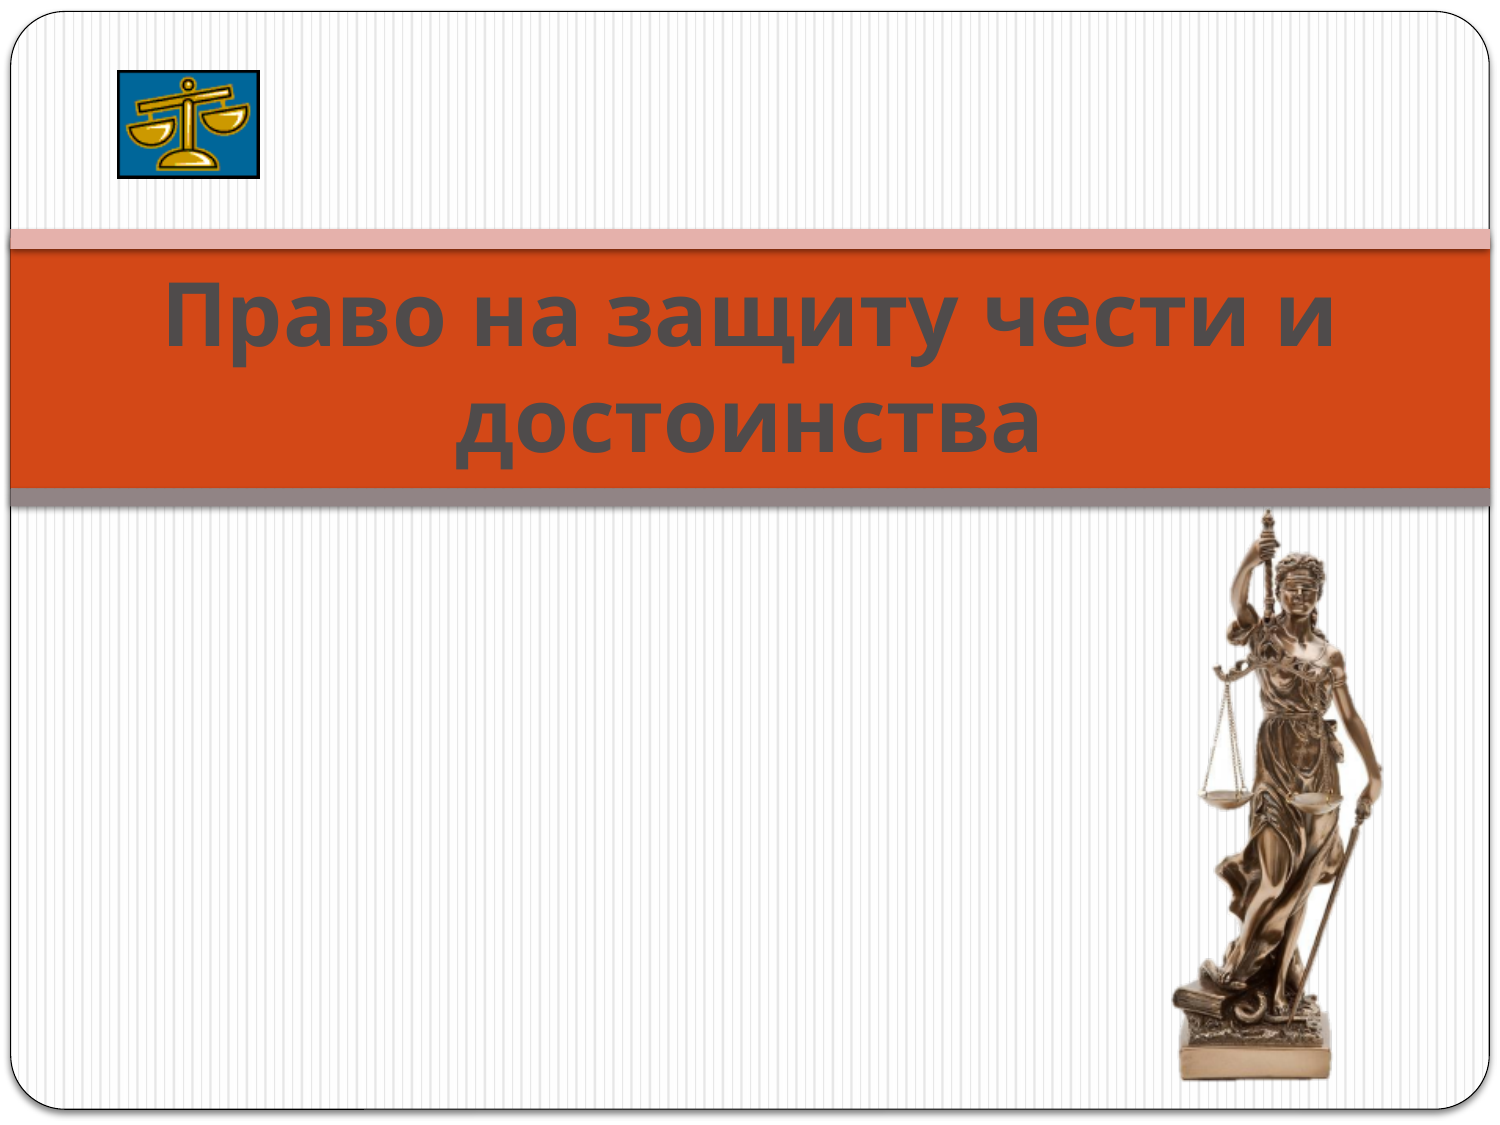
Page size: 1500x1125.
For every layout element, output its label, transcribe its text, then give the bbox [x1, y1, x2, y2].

picture [116, 70, 260, 179]
title Право на защиту чести и достоинства [75, 247, 1425, 489]
picture [1082, 482, 1498, 1105]
